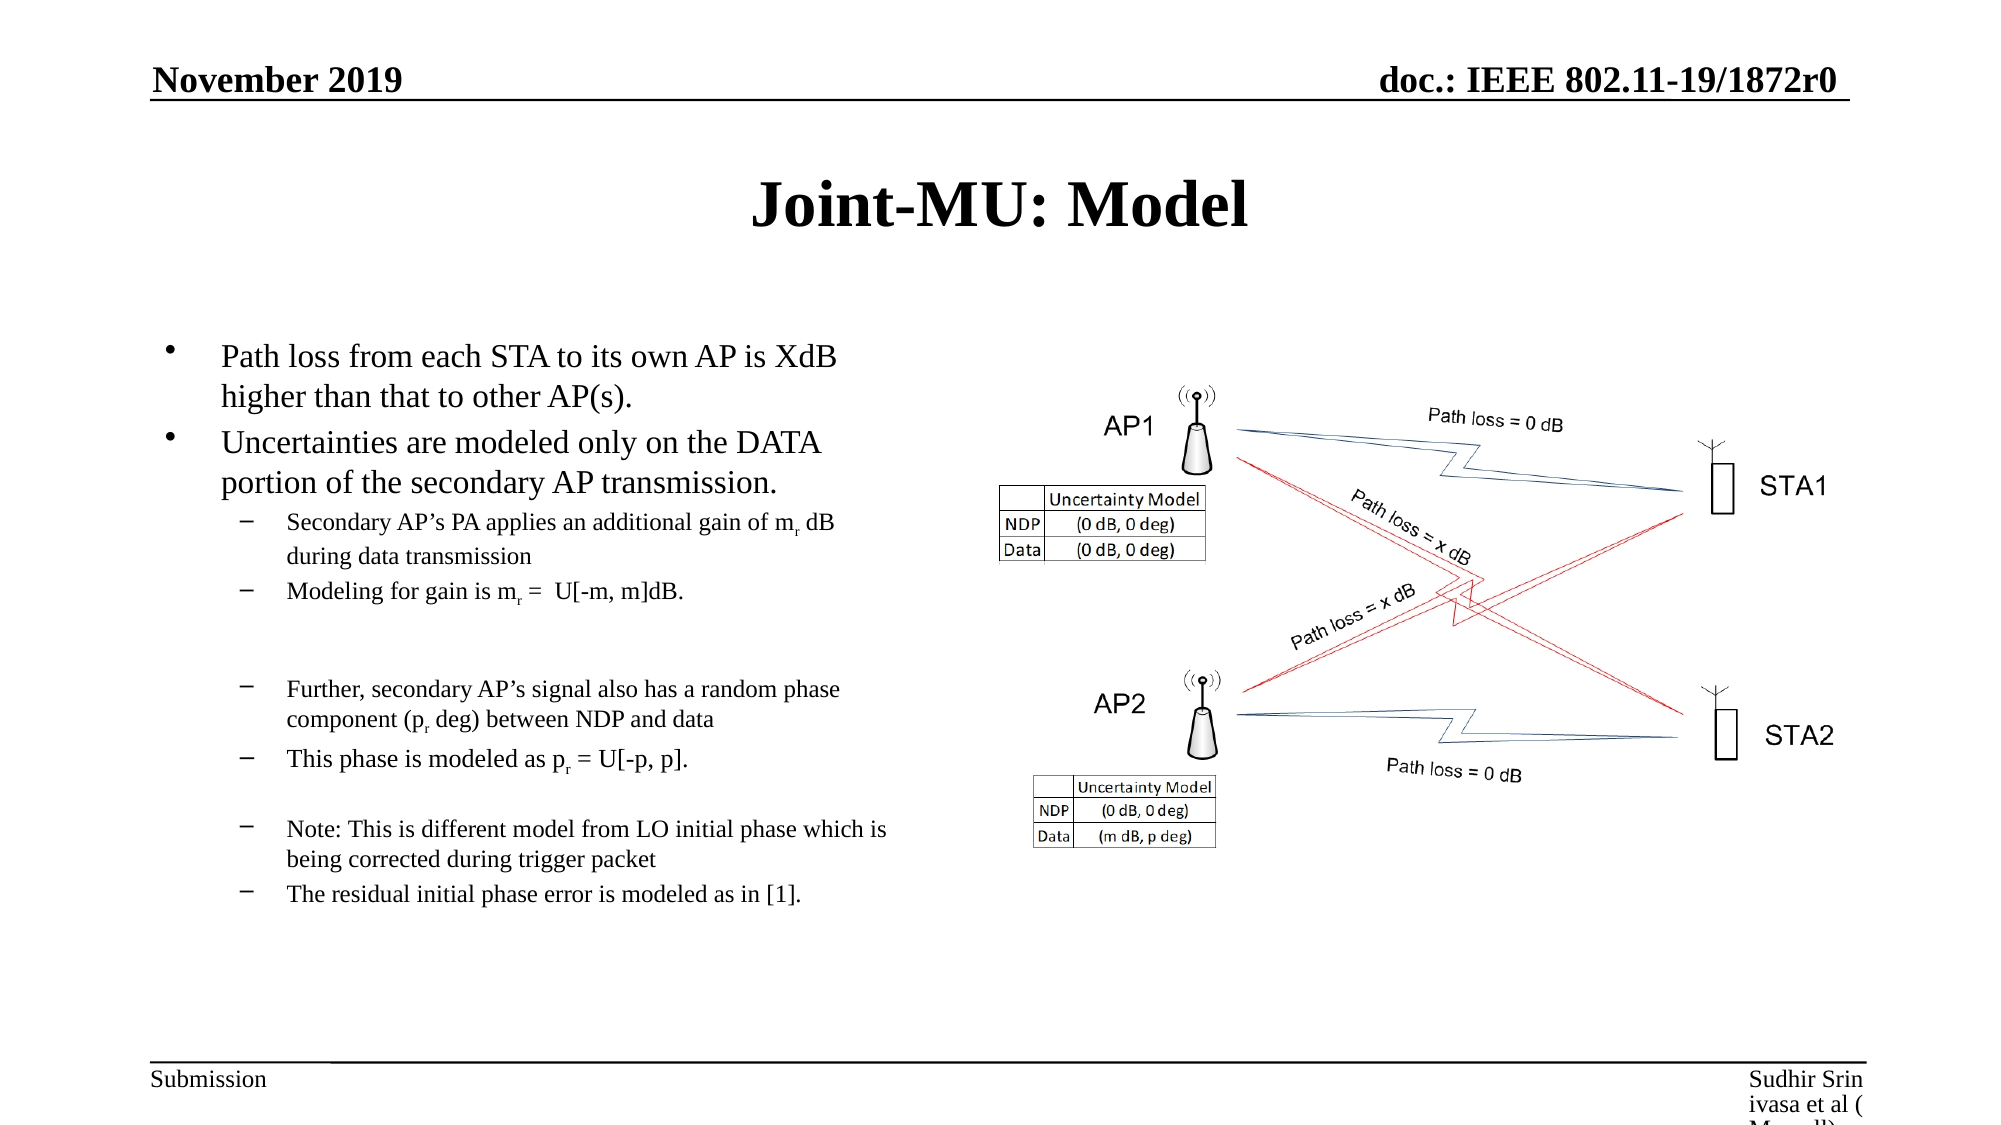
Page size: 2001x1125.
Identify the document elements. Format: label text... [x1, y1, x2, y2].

footer Sudhir Srinivasa et al (Marvell) [1748, 1061, 1869, 1108]
list Path loss from each STA to its own AP is XdB higher than that to other AP(s). Uncertainties are modeled only on the DATA portion of the secondary AP transmission. Secondary AP’s PA applies an additional gain of mr dB during data transmission Modeling for gain is mr = U[-m, m]dB. Further, secondary AP’s signal also has a random phase component (pr deg) between NDP and data This phase is modeled as pr = U[-p, p]. Note: This is different model from LO initial phase which is being corrected during trigger packet The residual initial phase error is modeled as in [1]. [149, 326, 909, 1002]
picture [999, 384, 1834, 848]
title Joint-MU: Model [150, 112, 1850, 288]
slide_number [152, 54, 406, 101]
